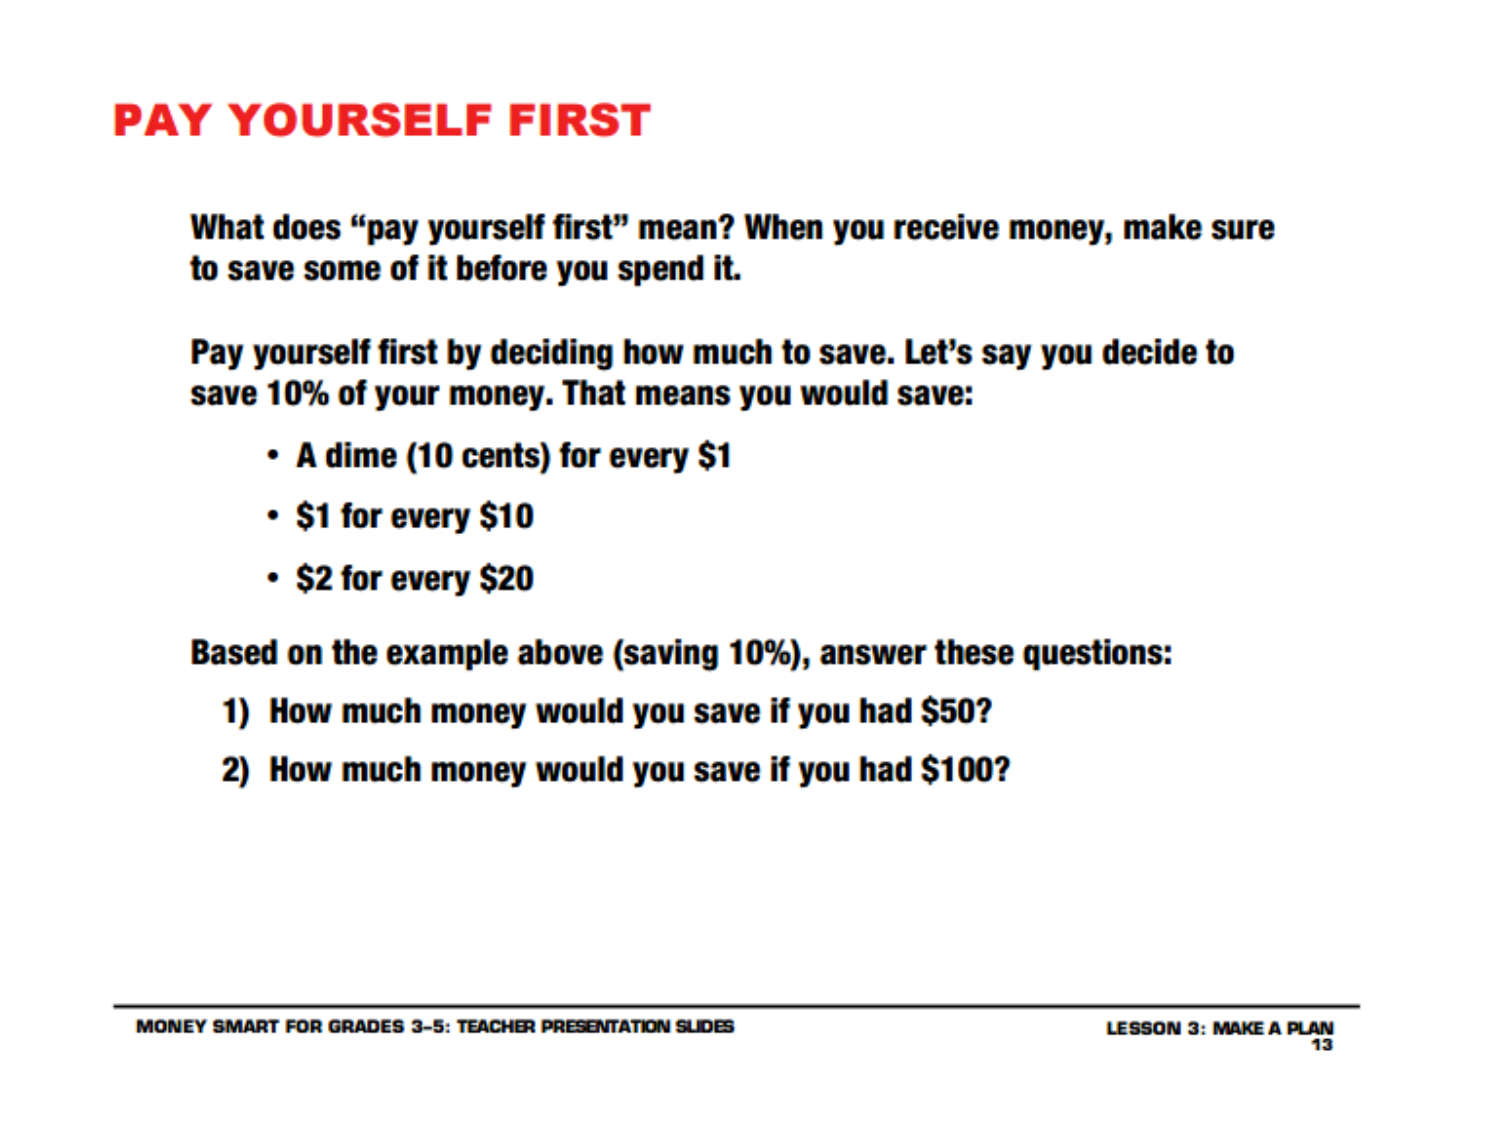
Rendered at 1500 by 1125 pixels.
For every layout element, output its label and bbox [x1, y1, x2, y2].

picture [87, 62, 1388, 1083]
